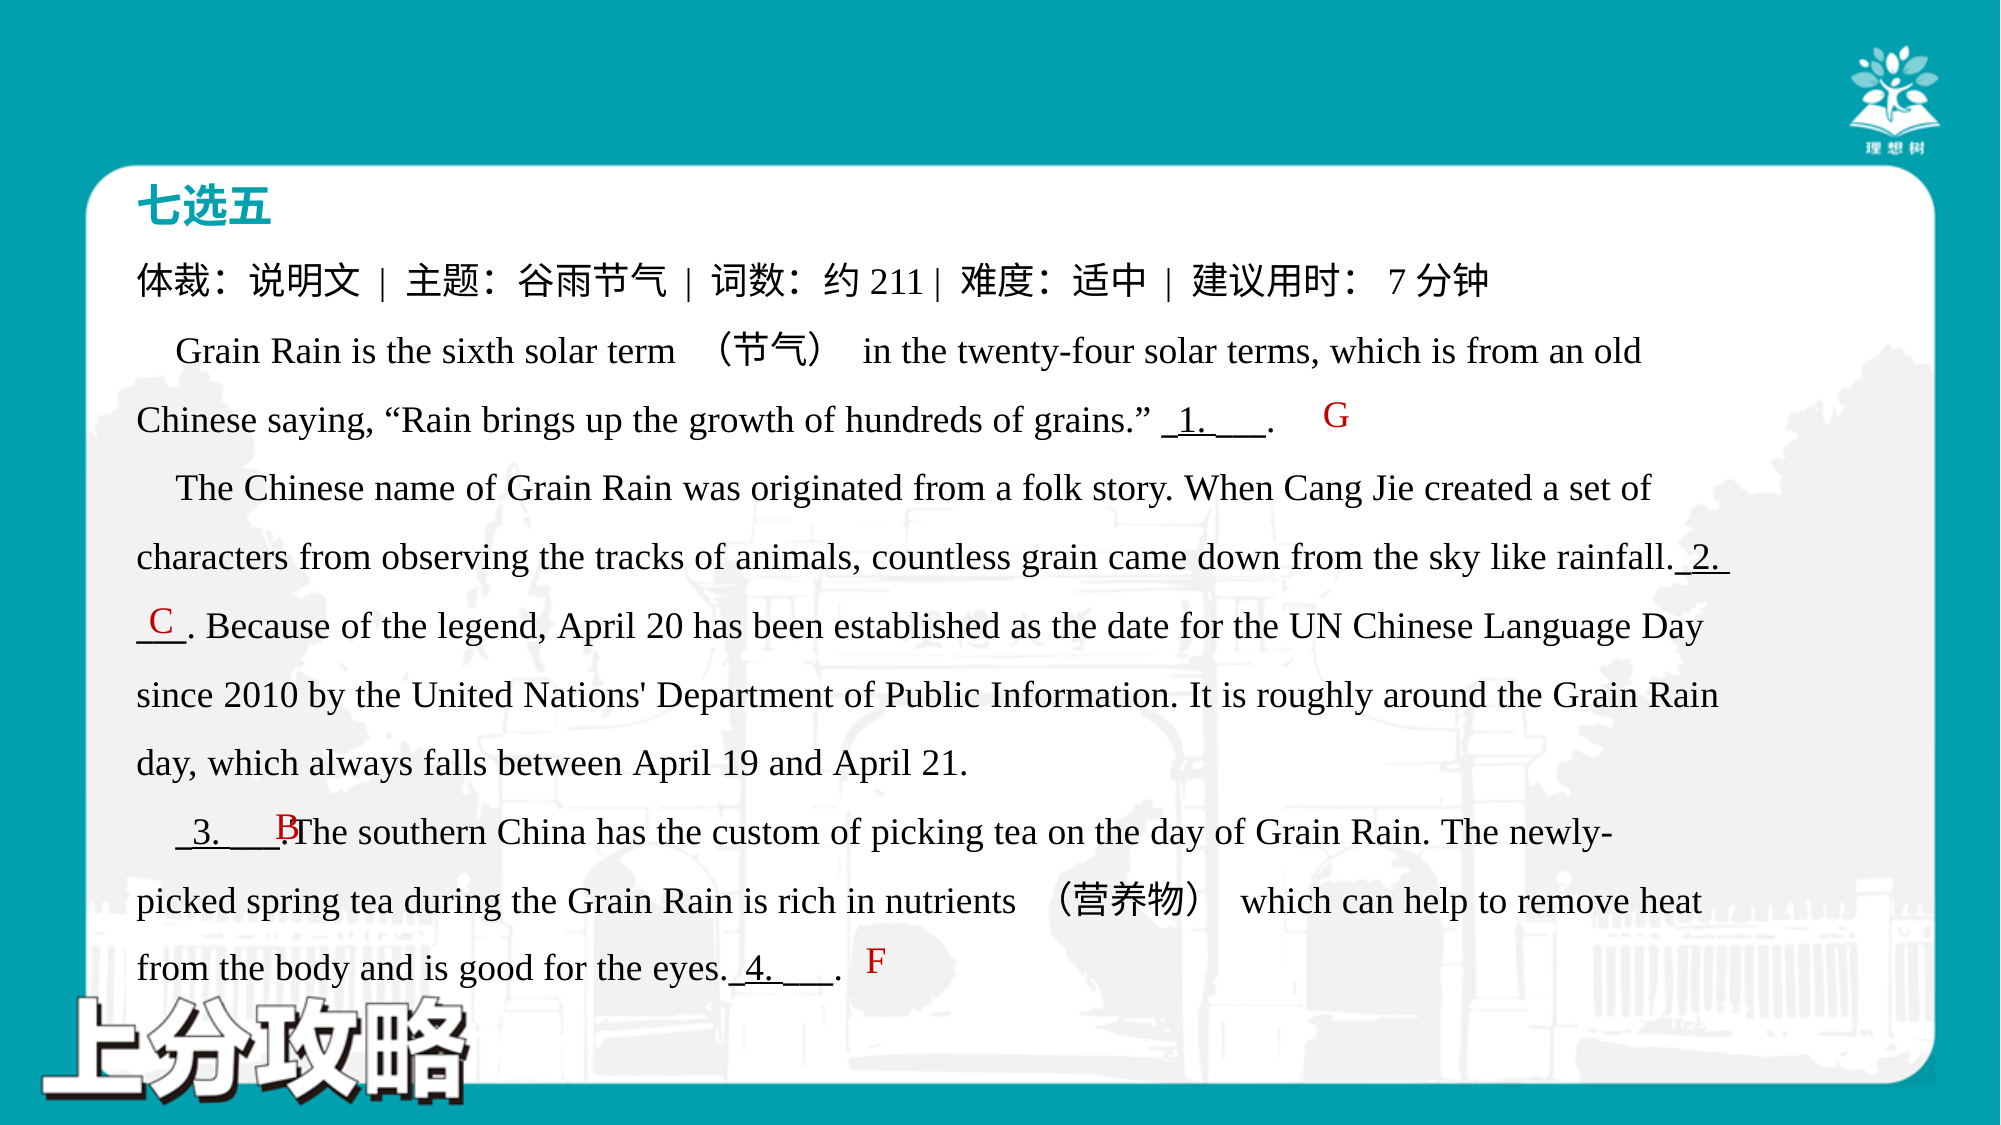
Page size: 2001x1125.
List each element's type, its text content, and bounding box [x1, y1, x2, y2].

text_box G [1309, 365, 1364, 428]
text_box 体裁：说明文 | 主题：谷雨节气 | 词数：约211 | 难度：适中 | 建议用时：7分钟 Grain Rain is the sixth solar term （节气） in the twenty-four solar terms, which is from an old Chinese saying, “Rain brings up the growth of hundreds of grains.” _1. ___. The Chinese name of Grain Rain was originated from a folk story. When Cang Jie created a set of characters from observing the tracks of animals, countless grain came down from the sky like rainfall._2. ___. Because of the legend, April 20 has been established as the date for the UN Chinese Language Day since 2010 by the United Nations' Department of Public Information. It is roughly around the Grain Rain day, which always falls between April 19 and April 21. _3. ___.The southern China has the custom of picking tea on the day of Grain Rain. The newly- picked spring tea during the Grain Rain is rich in nutrients （营养物） which can help to remove heat from the body and is good for the eyes._4. ___.#4 [136, 233, 1865, 980]
text_box B [261, 778, 314, 840]
text_box F [851, 913, 901, 974]
text_box C [135, 572, 188, 634]
picture [0, 0, 2000, 1125]
text_box 七选五 [136, 176, 1865, 232]
